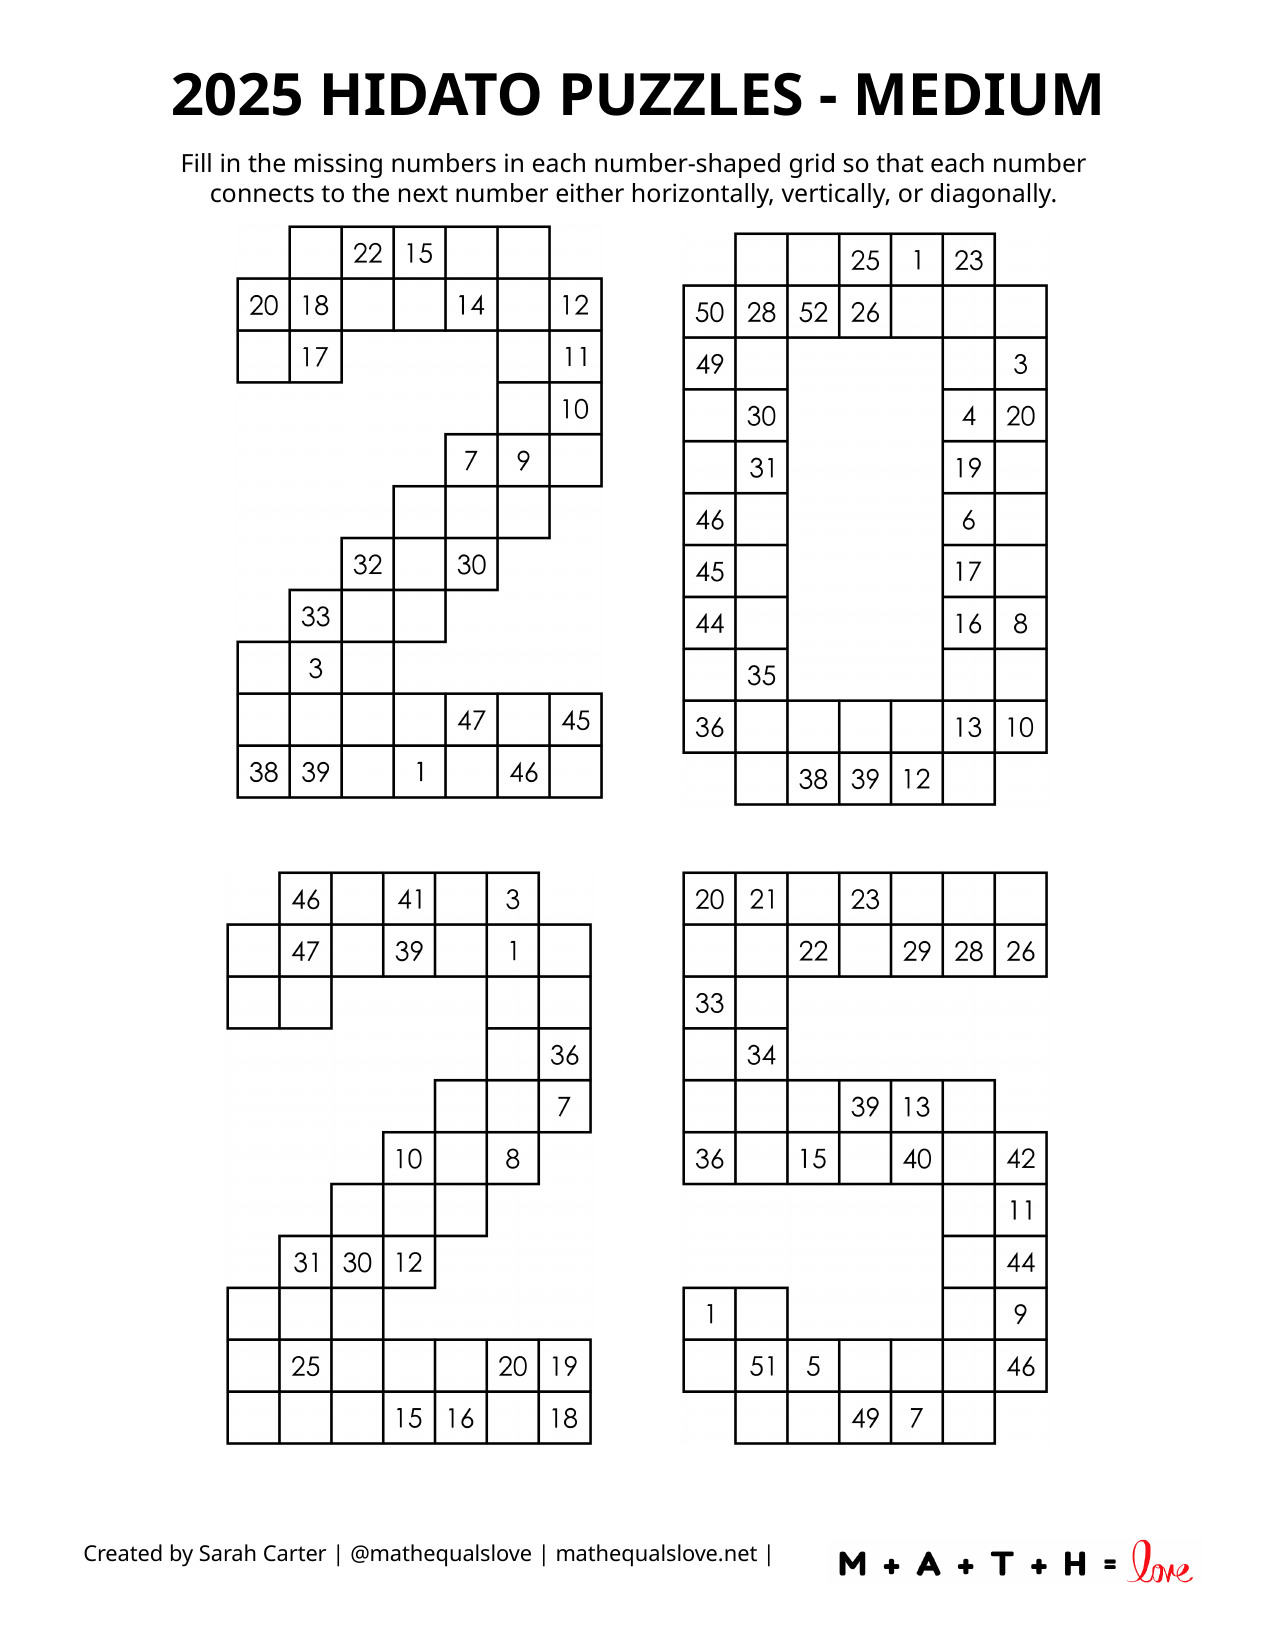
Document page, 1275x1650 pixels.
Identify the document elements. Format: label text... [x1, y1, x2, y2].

text_box Created by Sarah Carter | @mathequalslove | mathequalslove.net | [68, 1532, 986, 1574]
picture [224, 870, 594, 1447]
text_box Fill in the missing numbers in each number-shaped grid so that each number connects to the next number either horizontally, vertically, or diagonally. [0, 140, 1275, 216]
picture [680, 230, 1050, 807]
picture [234, 224, 604, 801]
picture [680, 870, 1050, 1447]
text_box 2025 HIDATO PUZZLES - MEDIUM [66, 50, 1211, 135]
picture [826, 1536, 1203, 1588]
